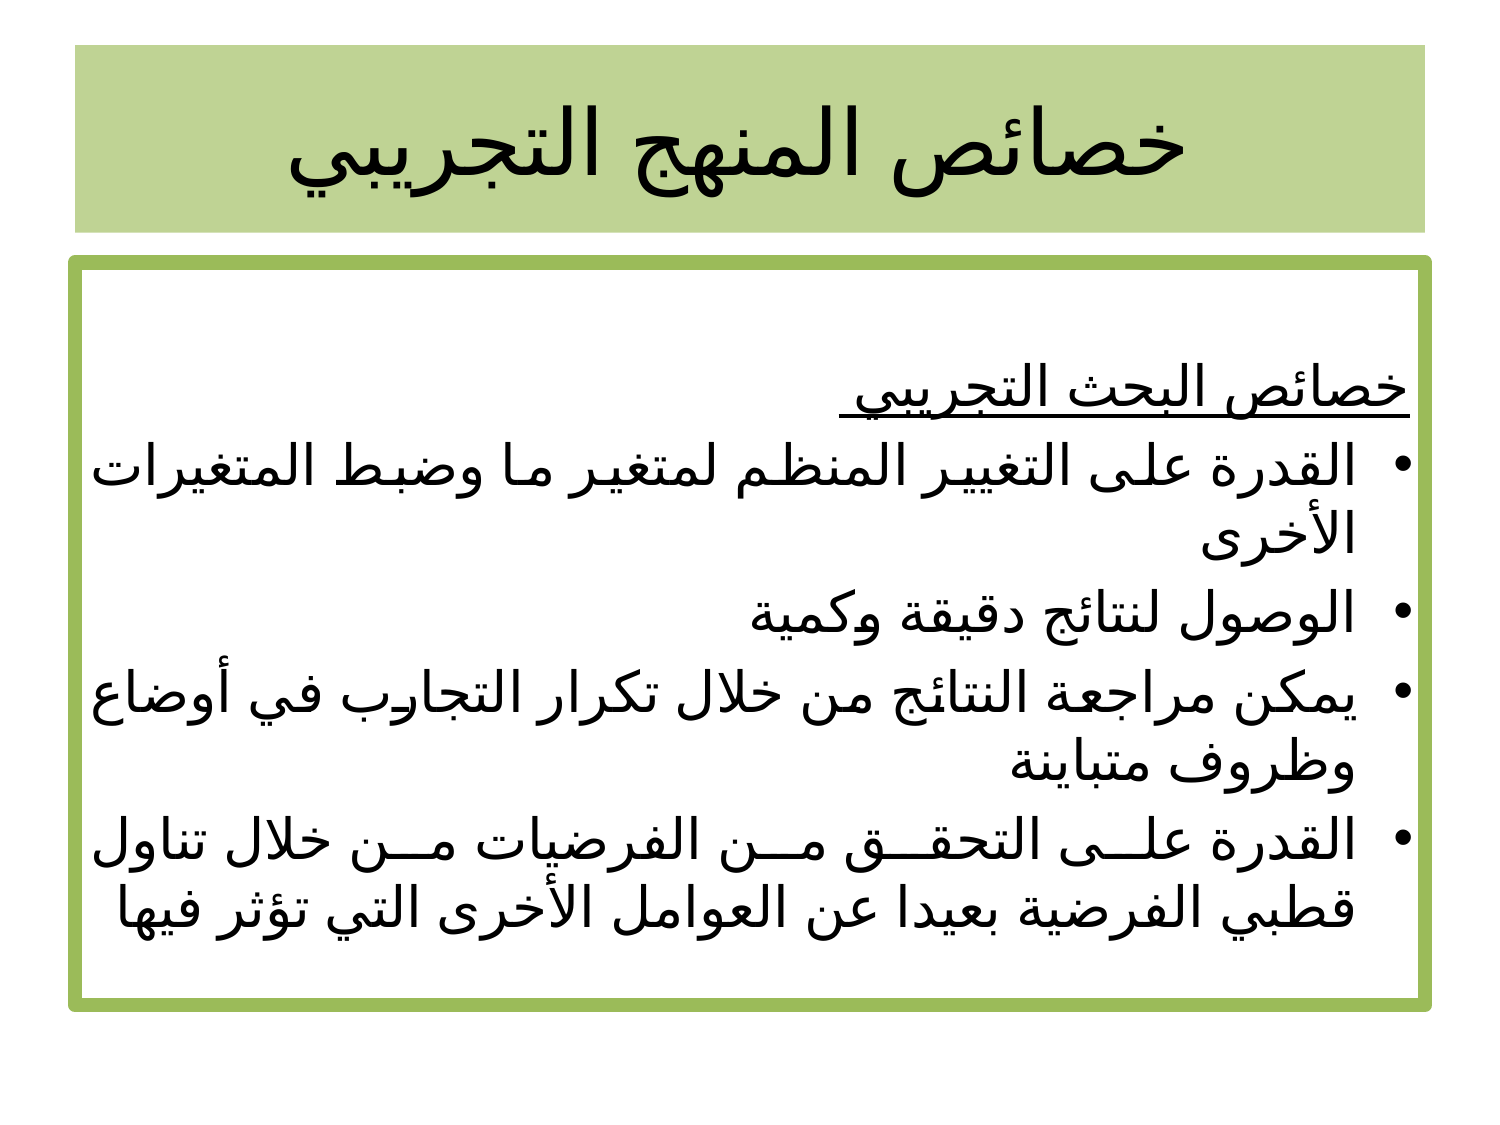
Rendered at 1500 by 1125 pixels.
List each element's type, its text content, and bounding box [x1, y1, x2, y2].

list خصائص البحث التجريبي القدرة على التغيير المنظم لمتغير ما وضبط المتغيرات الأخرى الوصول لنتائج دقيقة وكمية يمكن مراجعة النتائج من خلال تكرار التجارب في أوضاع وظروف متباينة القدرة على التحقق من الفرضيات من خلال تناول قطبي الفرضية بعيدا عن العوامل الأخرى التي تؤثر فيها [75, 262, 1425, 1005]
title خصائص المنهج التجريبي [75, 45, 1425, 233]
